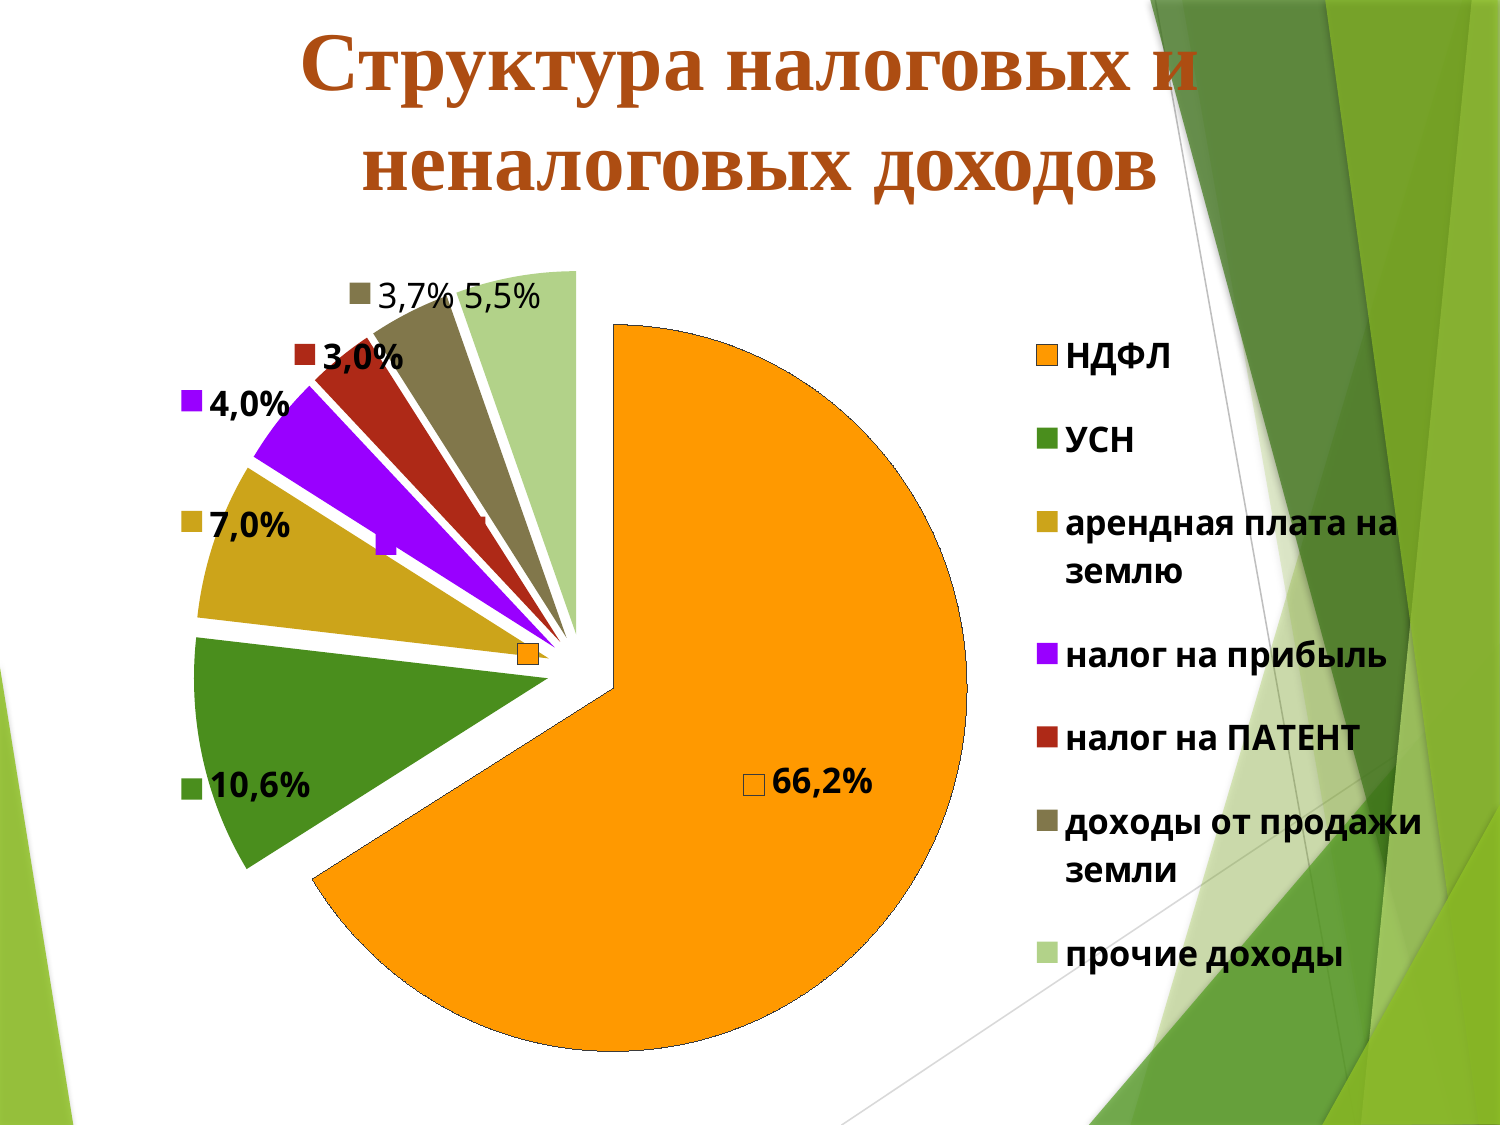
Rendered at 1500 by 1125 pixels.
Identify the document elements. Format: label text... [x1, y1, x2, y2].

title Структура налоговых и неналоговых доходов [75, 0, 1425, 218]
chart [64, 219, 1448, 1071]
